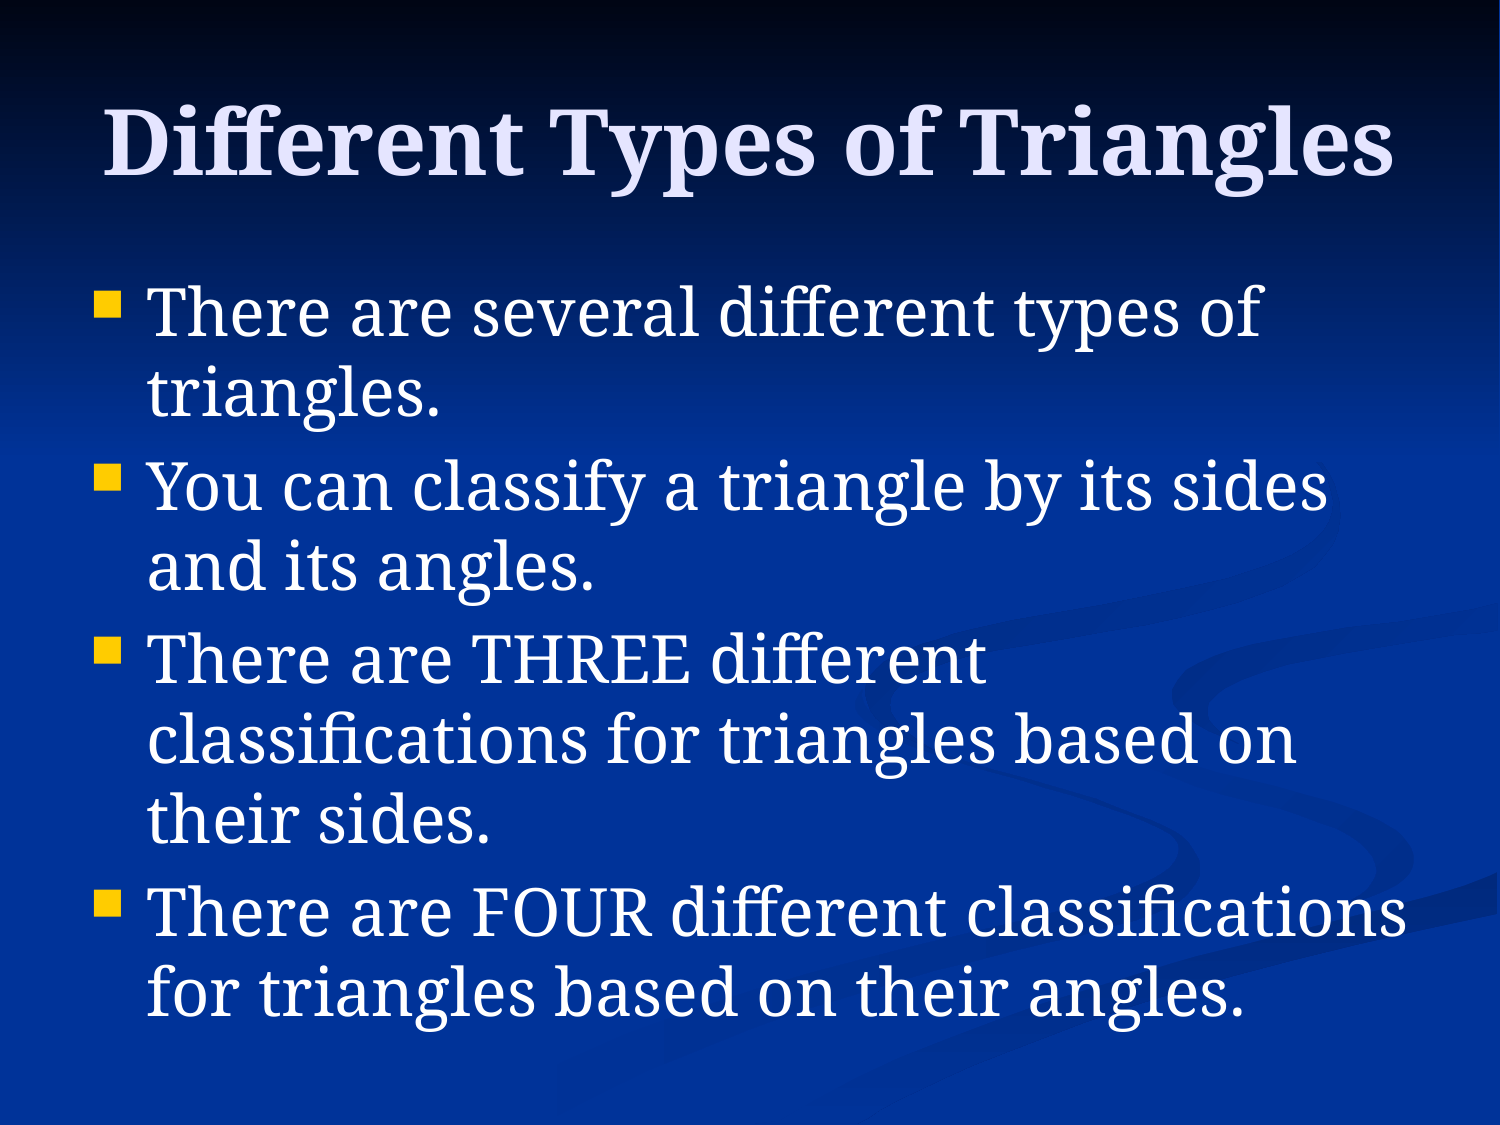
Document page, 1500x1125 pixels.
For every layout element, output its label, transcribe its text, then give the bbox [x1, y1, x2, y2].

title Different Types of Triangles [75, 45, 1425, 233]
list There are several different types of triangles. You can classify a triangle by its sides and its angles. There are THREE different classifications for triangles based on their sides. There are FOUR different classifications for triangles based on their angles. [75, 262, 1425, 1005]
